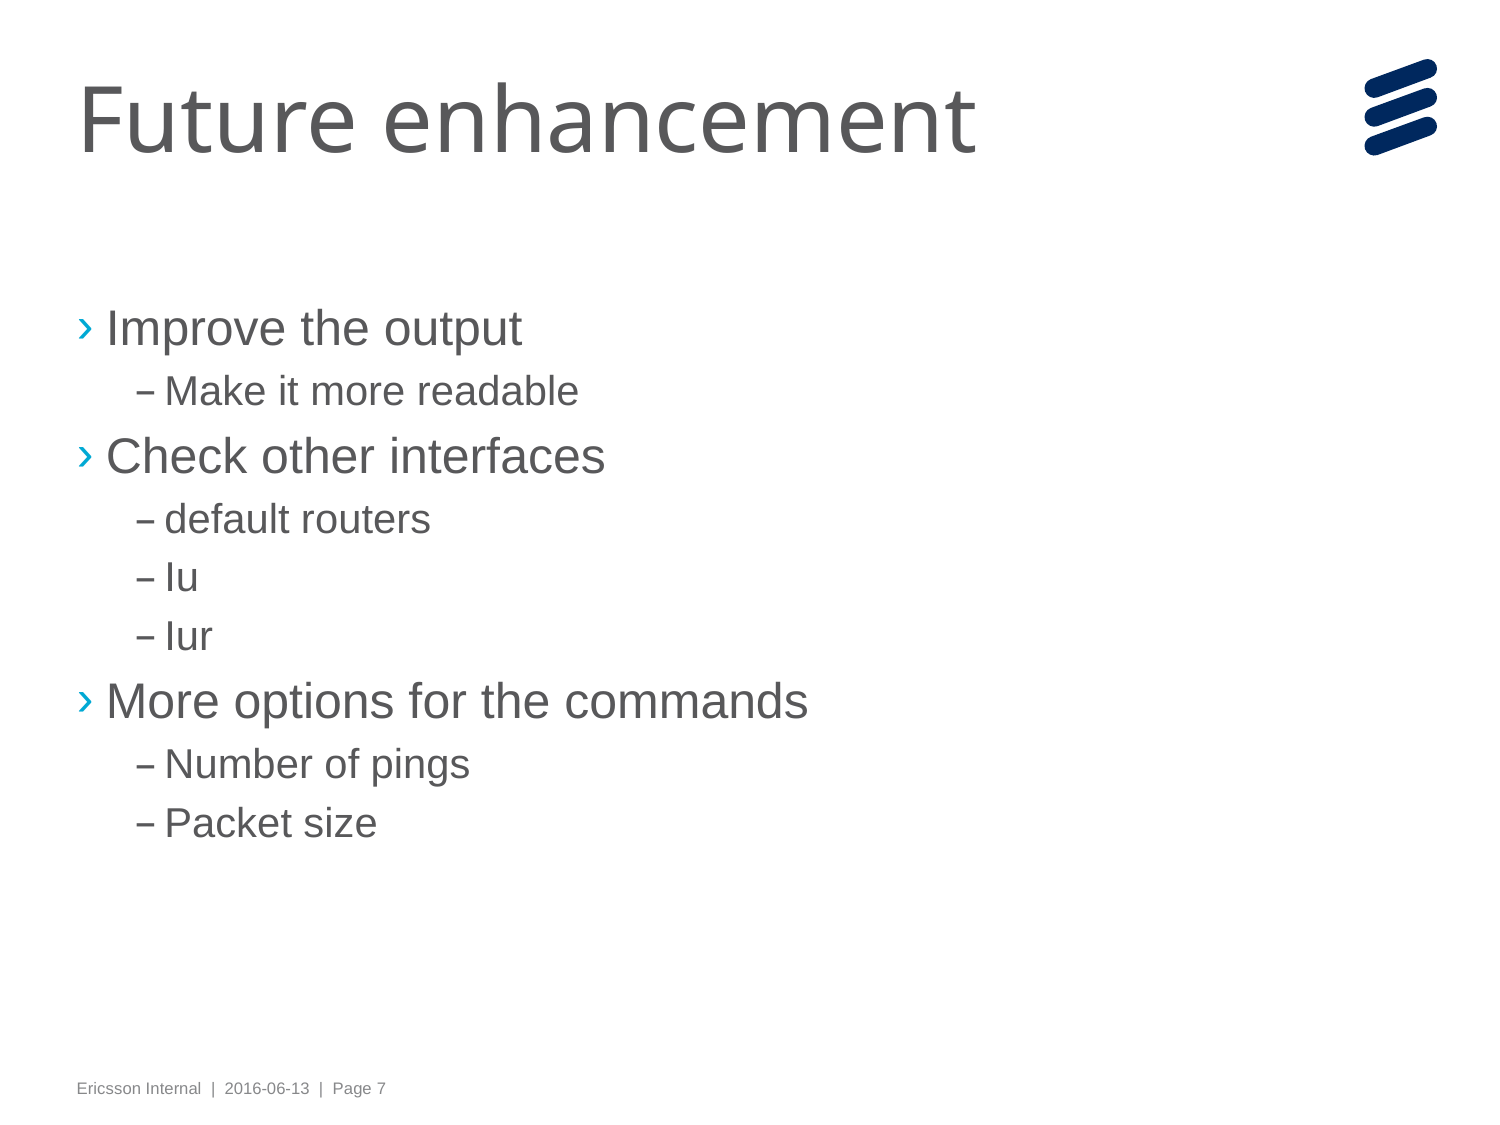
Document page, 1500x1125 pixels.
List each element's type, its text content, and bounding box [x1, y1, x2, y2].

title Future enhancement [64, 39, 1295, 218]
list Improve the output Make it more readable Check other interfaces default routers Iu Iur More options for the commands Number of pings Packet size [64, 295, 1436, 928]
